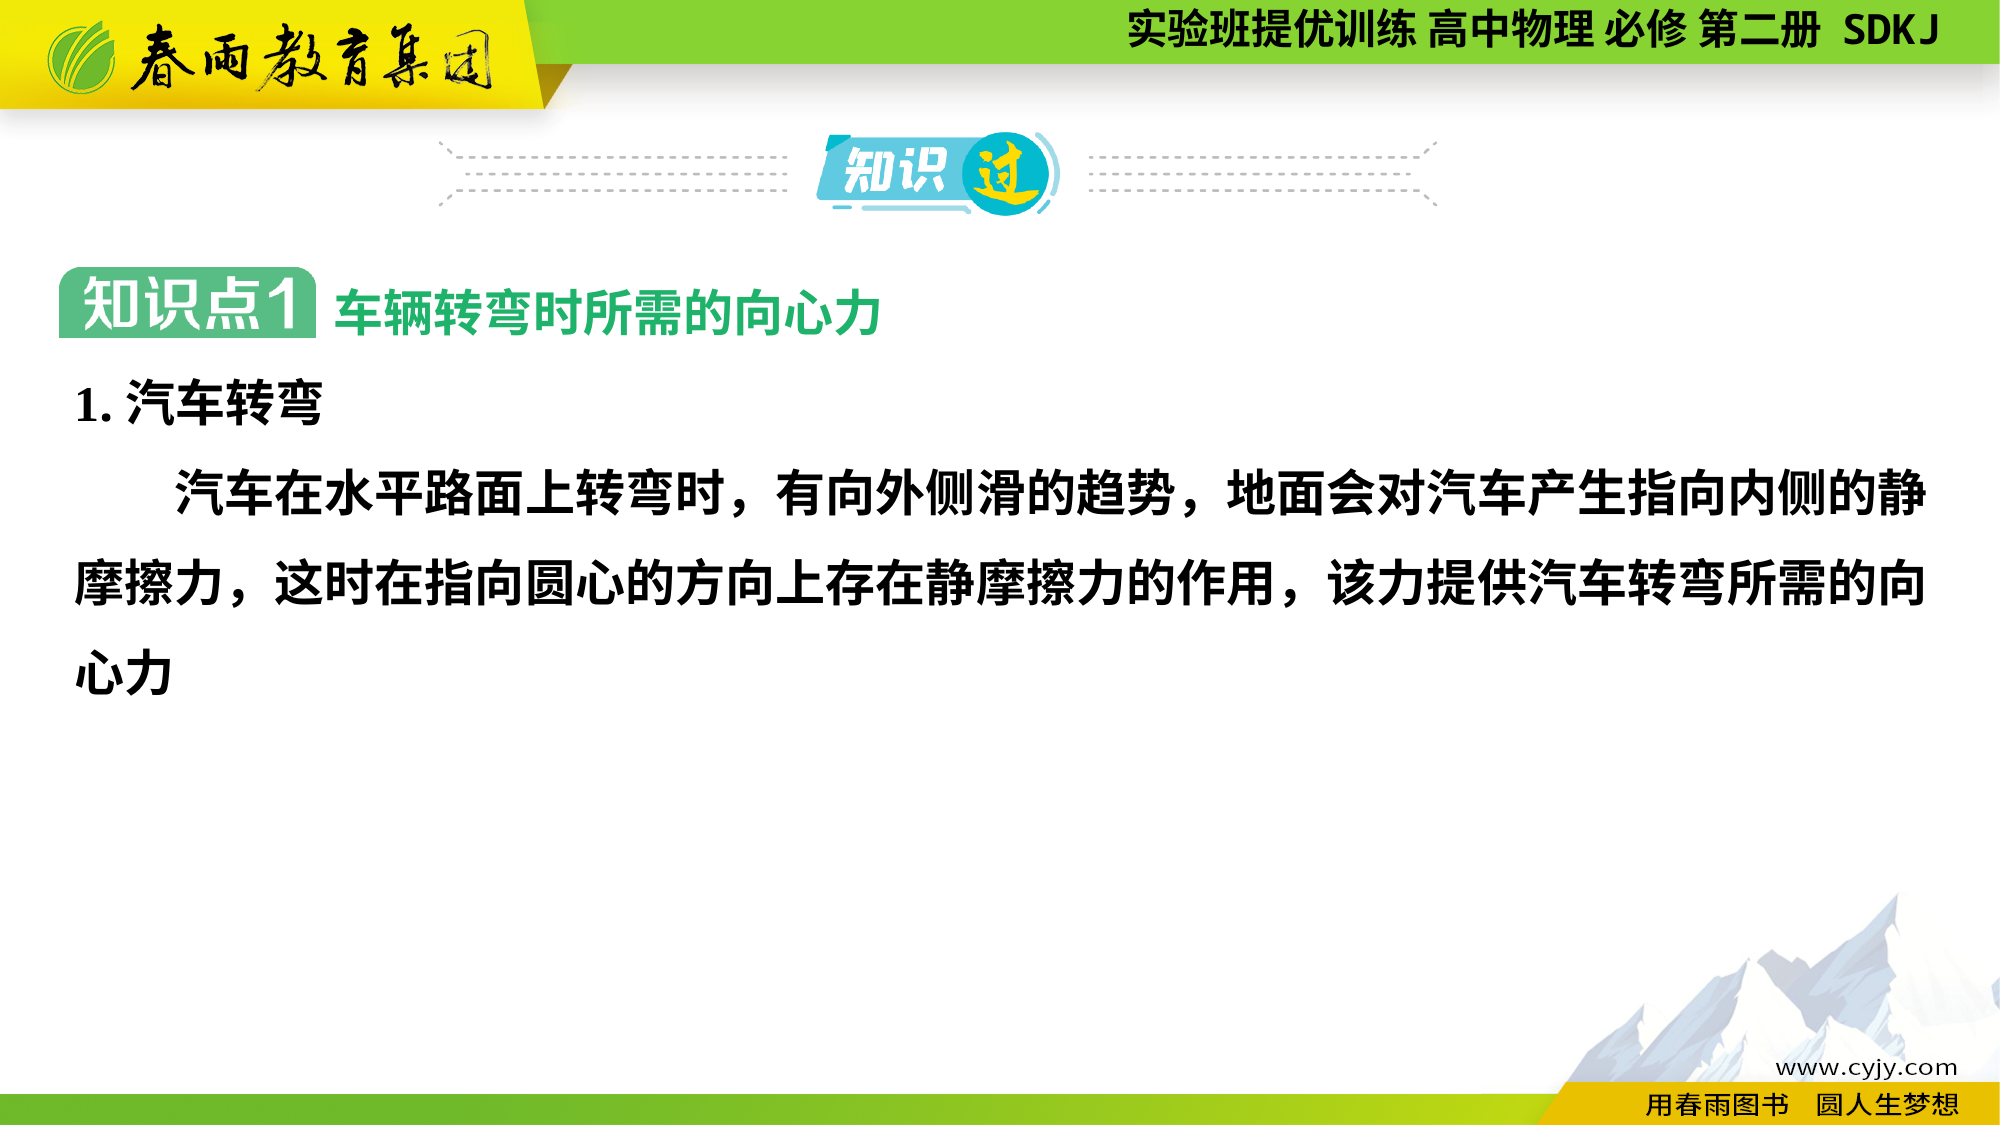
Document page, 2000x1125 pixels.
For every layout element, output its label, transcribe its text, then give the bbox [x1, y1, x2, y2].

picture [0, 0, 2000, 1125]
list 车辆转弯时所需的向心力 1.汽车转弯 汽车在水平路面上转弯时，有向外侧滑的趋势，地面会对汽车产生指向内侧的静摩擦力，这时在指向圆心的方向上存在静摩擦力的作用，该力提供汽车转弯所需的向心力 [59, 243, 1944, 702]
